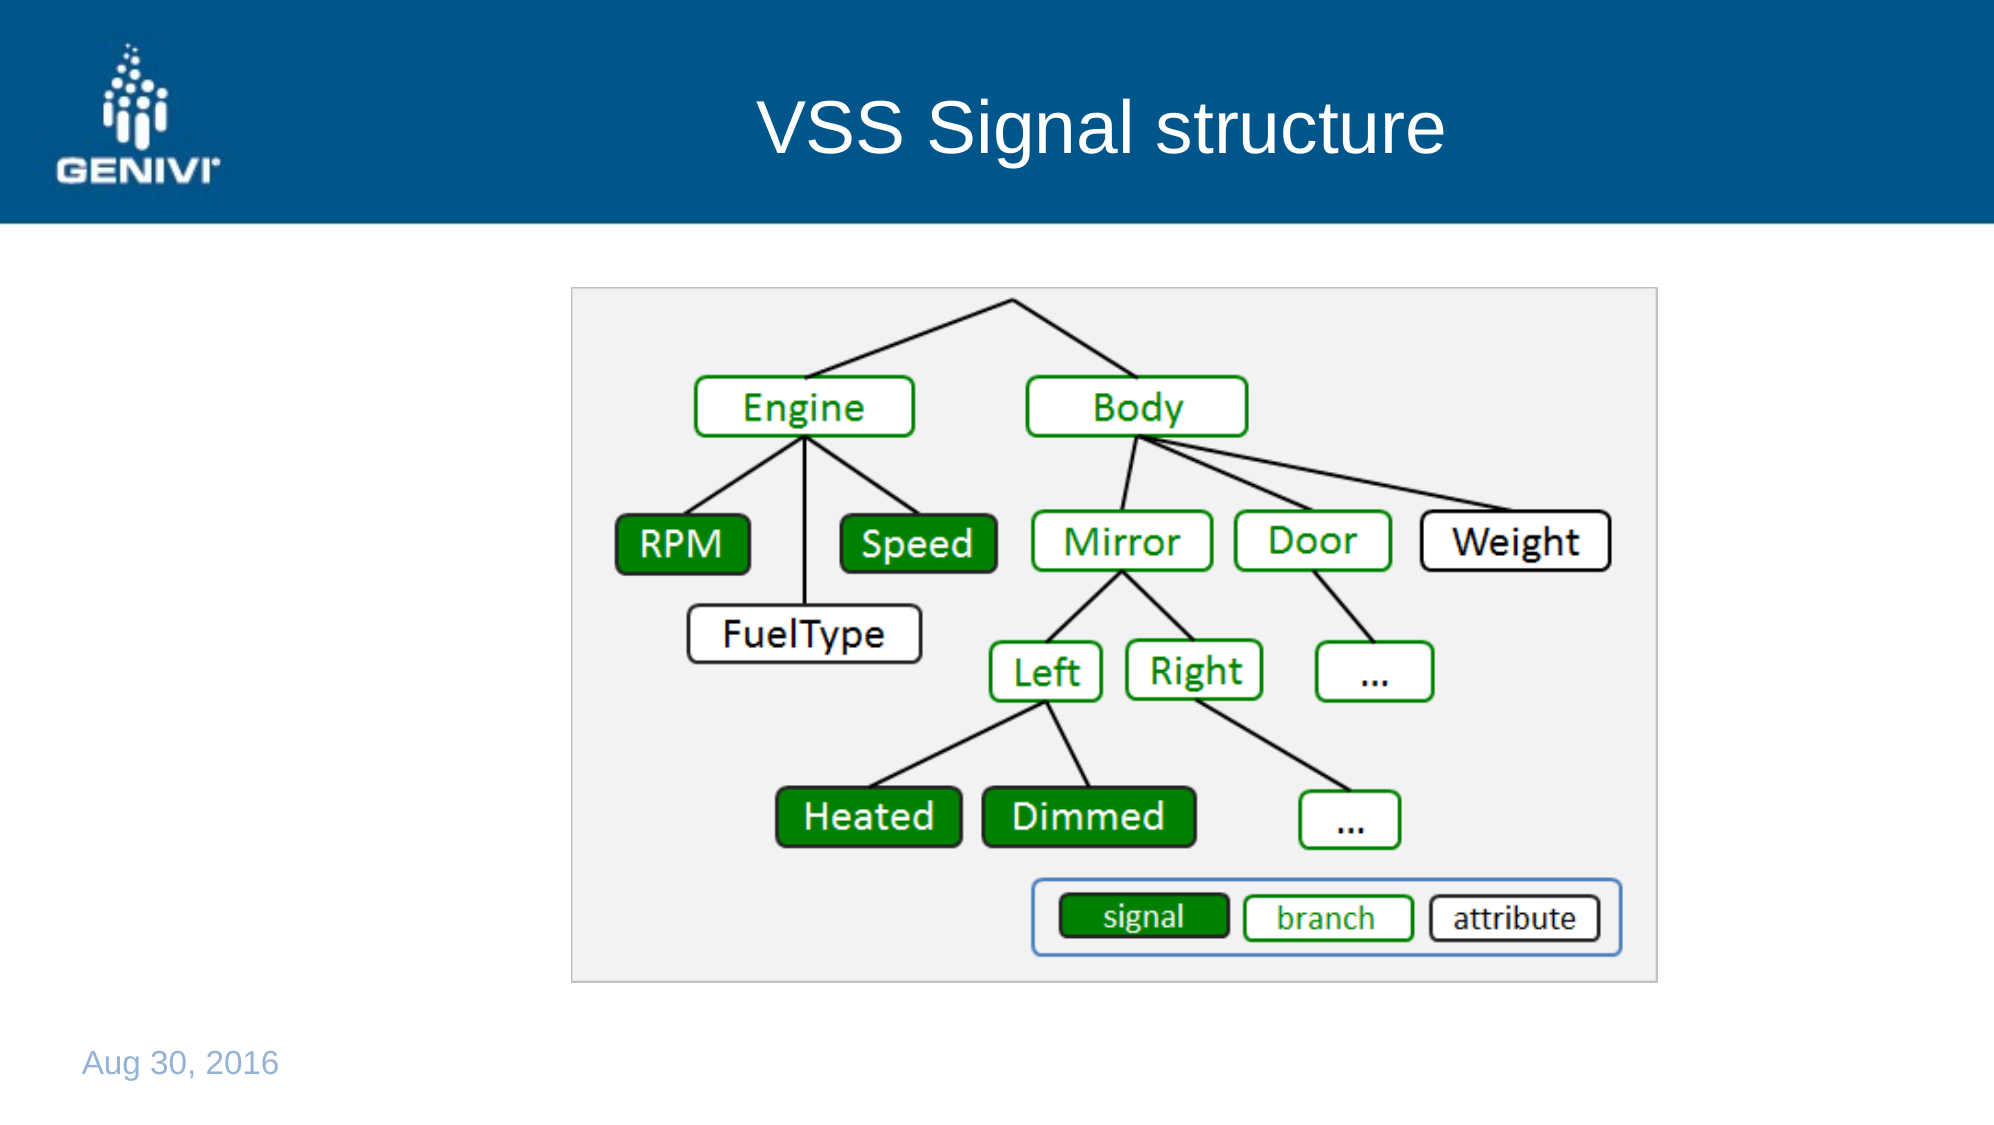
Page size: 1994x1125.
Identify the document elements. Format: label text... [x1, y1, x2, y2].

picture [0, 0, 1994, 1125]
title VSS Signal structure [331, 0, 1873, 248]
